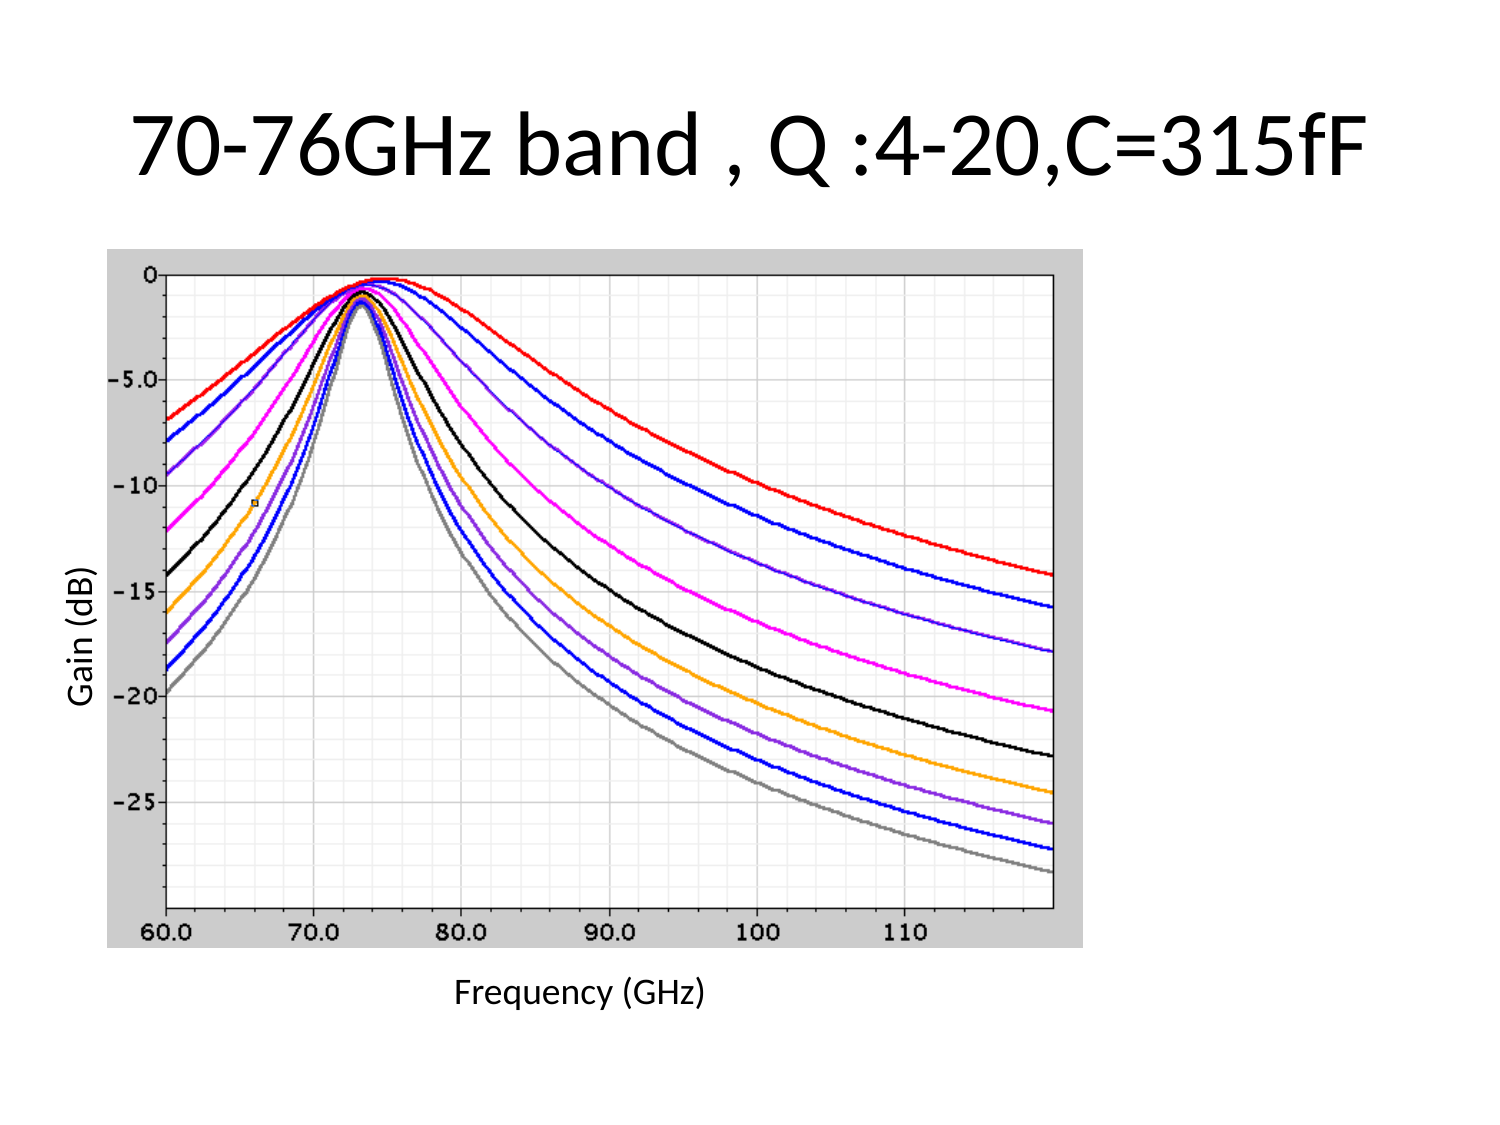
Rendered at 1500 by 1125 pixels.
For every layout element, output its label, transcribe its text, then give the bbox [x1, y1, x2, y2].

text_box Frequency (GHz) [439, 959, 722, 1020]
title 70-76GHz band , Q :4-20,C=315fF [75, 45, 1425, 233]
picture [107, 249, 1083, 948]
text_box Gain (dB) [47, 550, 102, 722]
